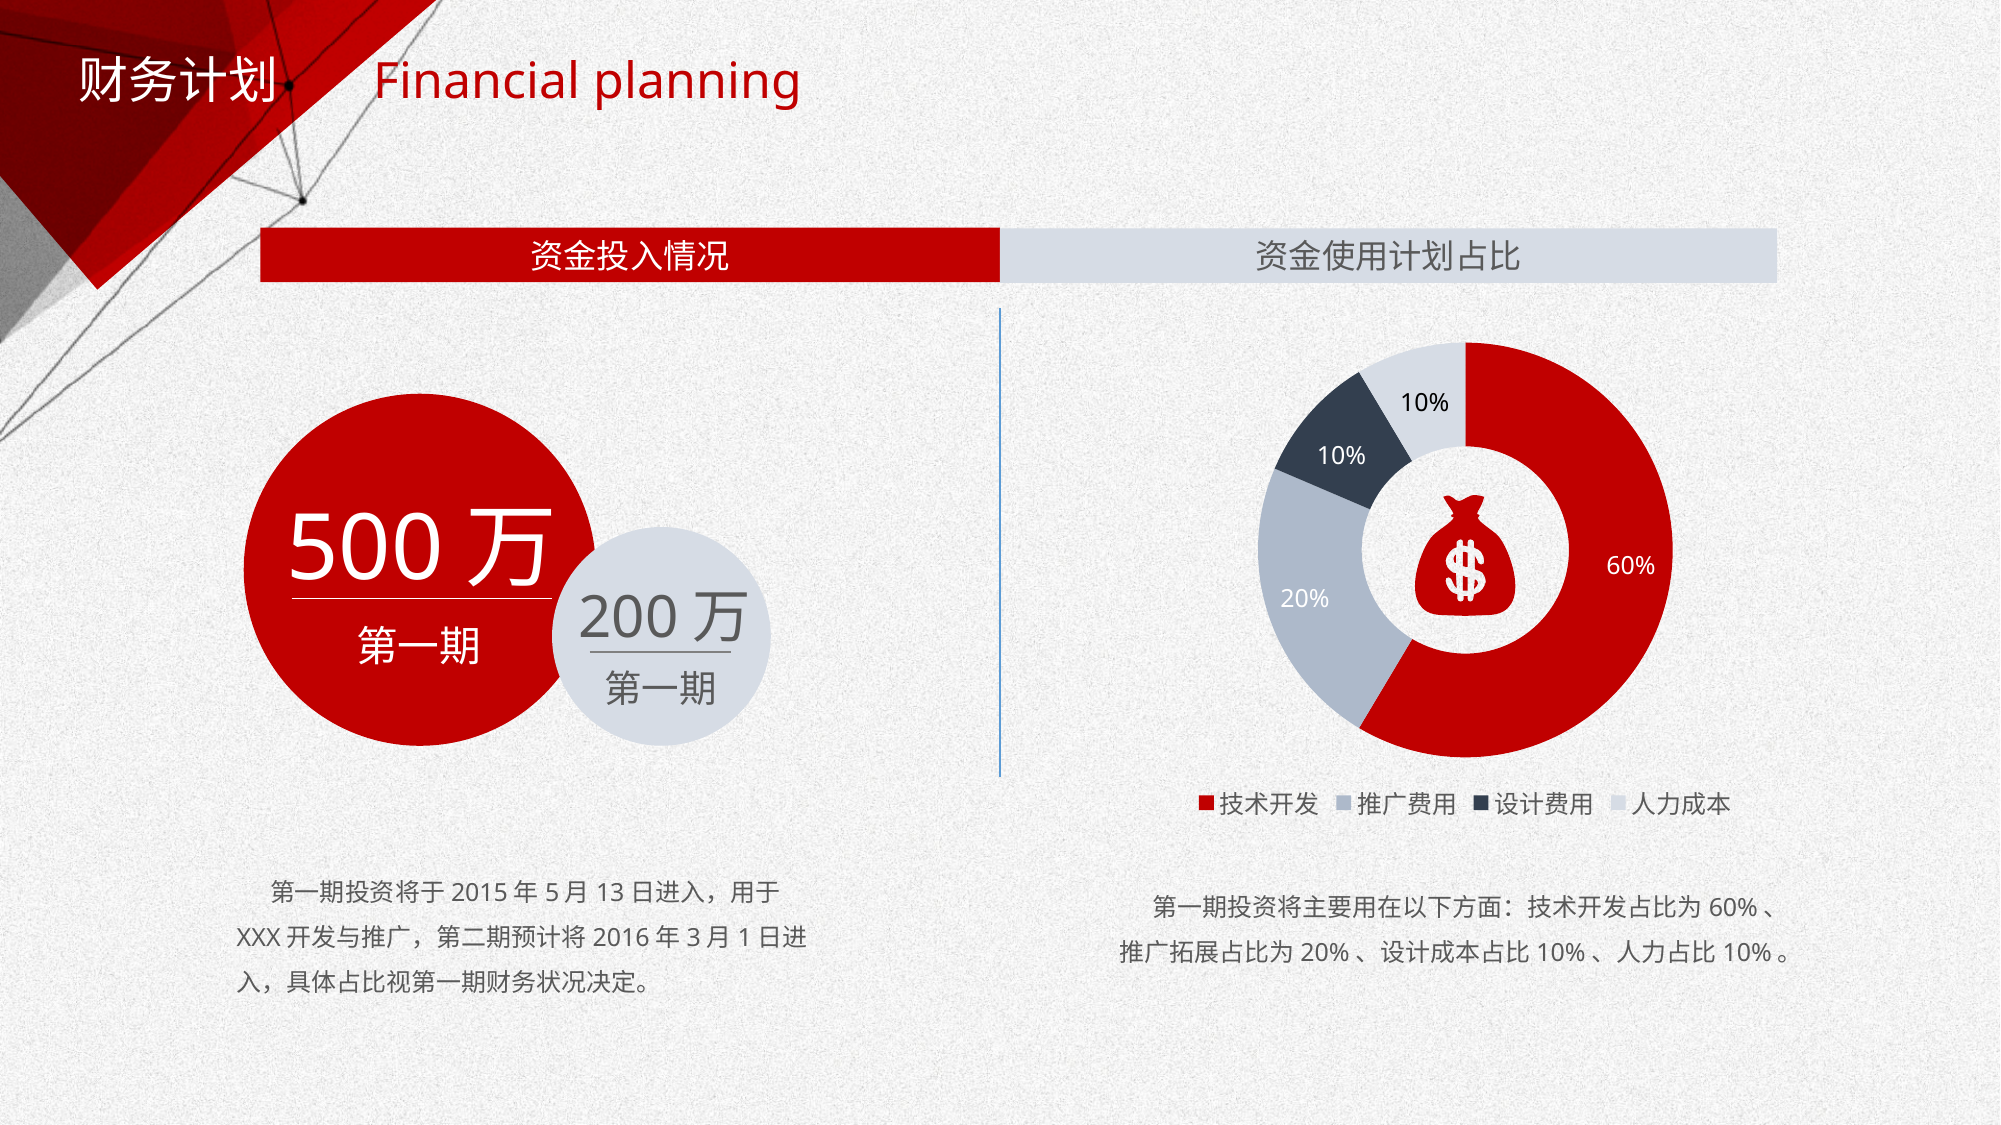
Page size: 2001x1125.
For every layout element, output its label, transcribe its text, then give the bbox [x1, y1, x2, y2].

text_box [1094, 332, 1837, 828]
text_box 资金使用计划占比 [999, 228, 1778, 283]
text_box 第一期投资将主要用在以下方面：技术开发占比为60%、推广拓展占比为20%、设计成本占比10%、人力占比10%。 [1104, 869, 1827, 975]
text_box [243, 393, 596, 746]
text_box 第一期投资将于2015年5月13日进入，用于XXX开发与推广，第二期预计将2016年3月1日进入，具体占比视第一期财务状况决定。 [221, 854, 839, 1004]
text_box 资金投入情况 [528, 227, 1000, 283]
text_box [503, 526, 826, 746]
text_box Financial planning [528, 41, 884, 116]
picture [0, 0, 2001, 1125]
